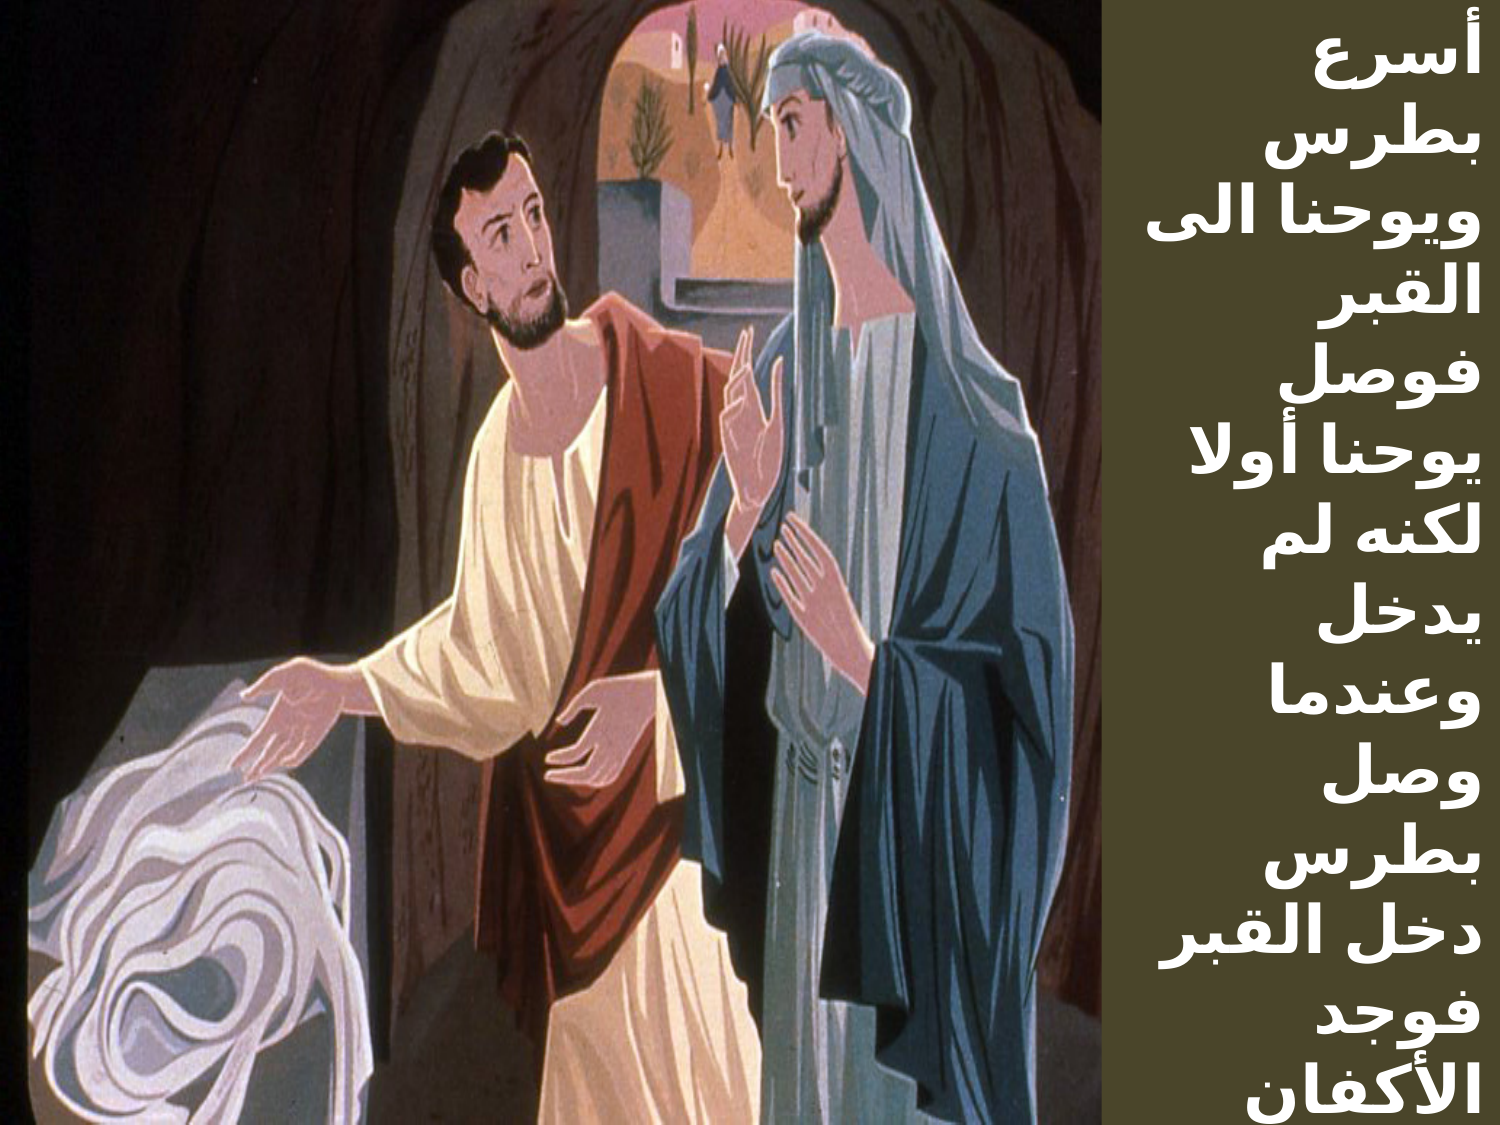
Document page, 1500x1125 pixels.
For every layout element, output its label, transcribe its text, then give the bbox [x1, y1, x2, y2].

picture [0, 0, 1102, 1125]
text_box أسرع بطرس ويوحنا الى القبر فوصل يوحنا أولا لكنه لم يدخل وعندما وصل بطرس دخل القبر فوجد الأكفان ملفوفة والمنديل الذي كان حول رأسه ملفوفا جانبا. فدخل التلميذ الآخر فرأى وآمن. [1103, 0, 1500, 1125]
